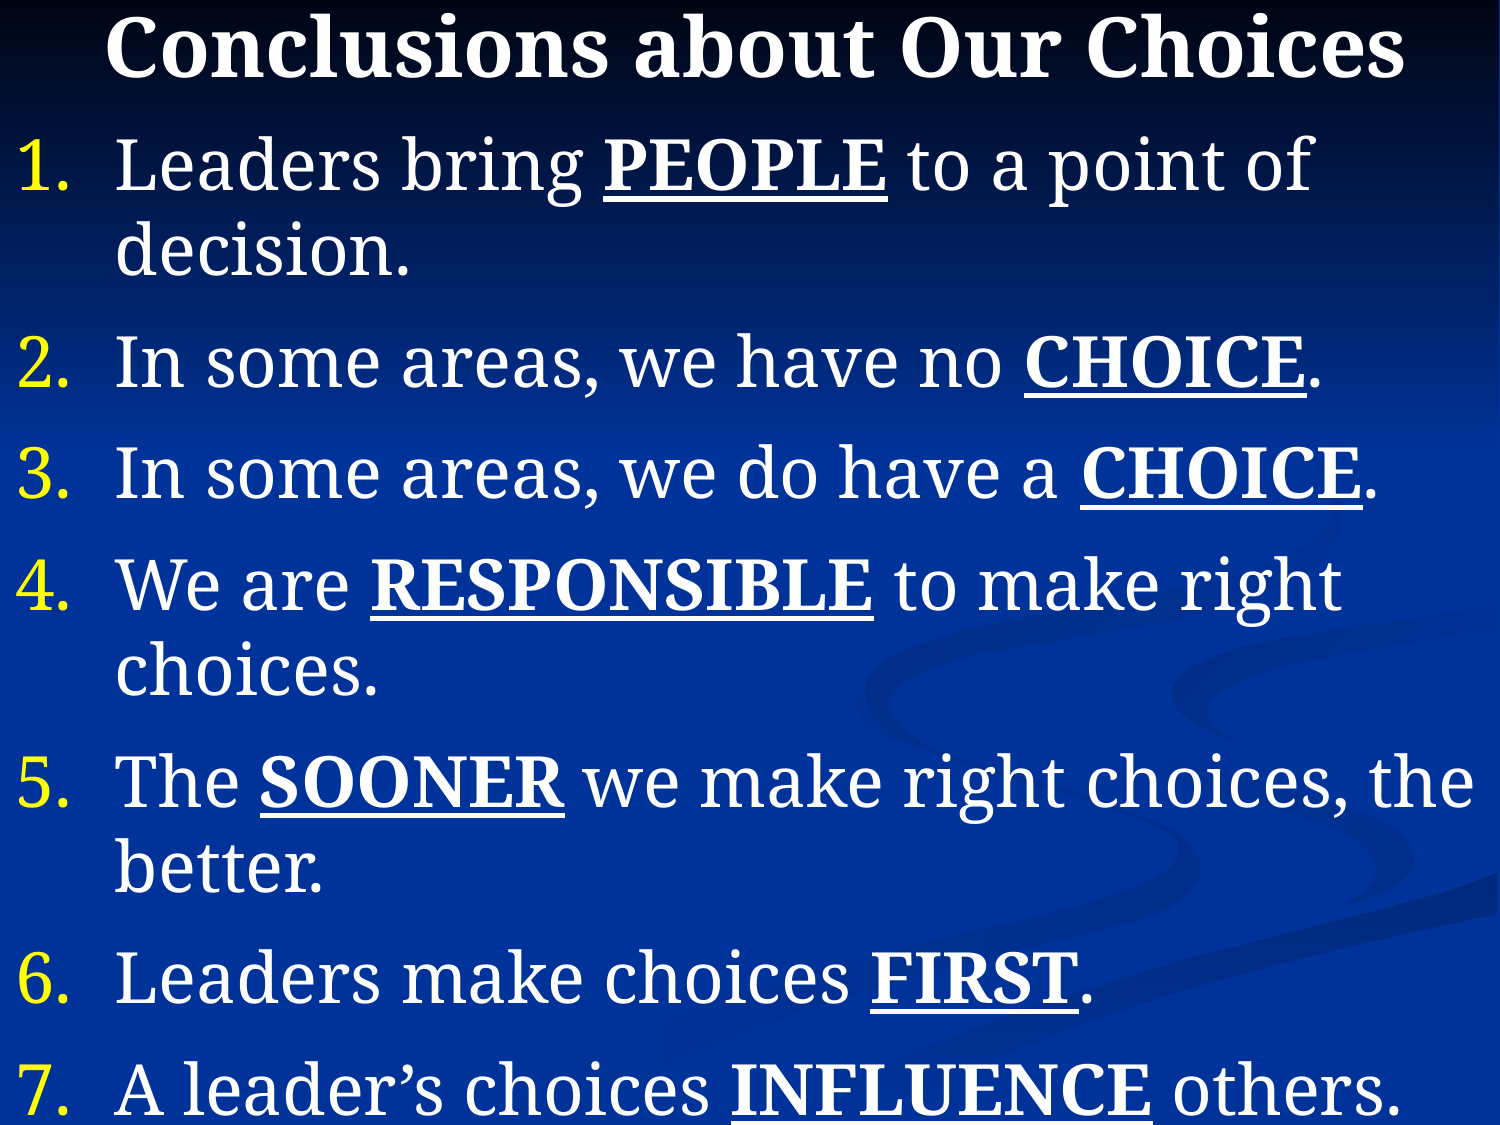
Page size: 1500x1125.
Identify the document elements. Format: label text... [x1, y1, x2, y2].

list Leaders bring PEOPLE to a point of decision. In some areas, we have no CHOICE. In some areas, we do have a CHOICE. We are RESPONSIBLE to make right choices. The SOONER we make right choices, the better. Leaders make choices FIRST. A leader’s choices INFLUENCE others. There are consequences for our choices. [0, 112, 1500, 826]
title Conclusions about Our Choices [24, 0, 1488, 112]
